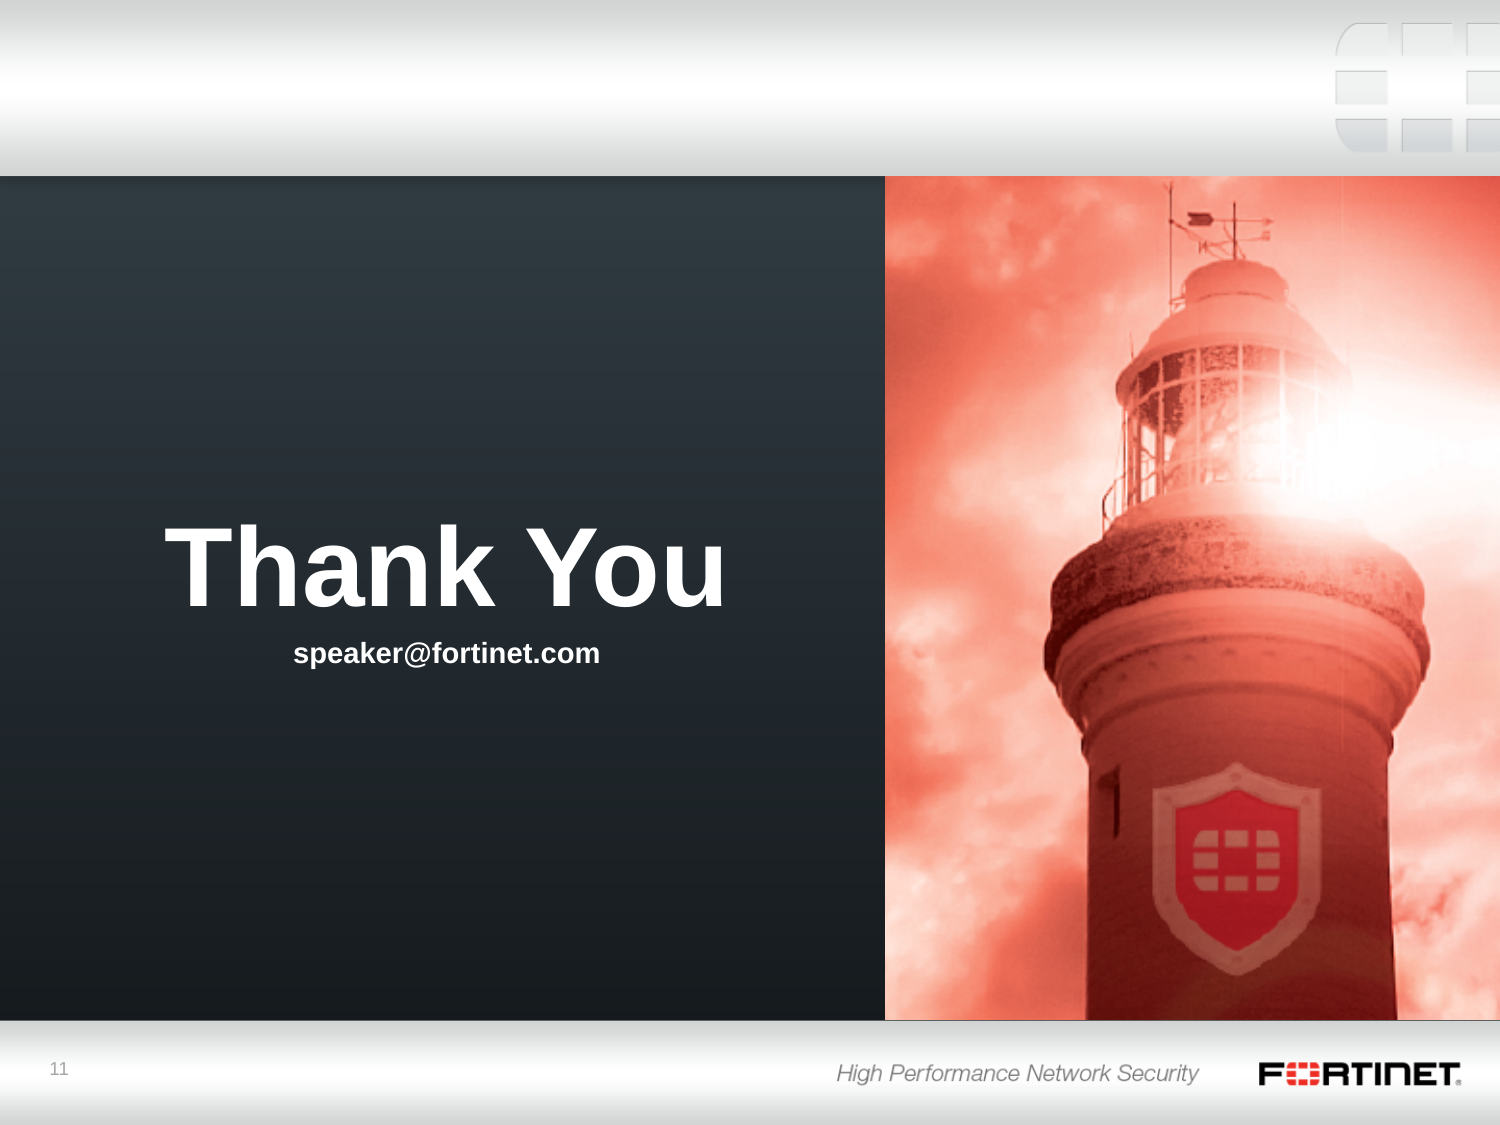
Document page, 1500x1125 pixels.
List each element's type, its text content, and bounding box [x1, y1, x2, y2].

picture [0, 0, 1500, 1125]
list Thank You speaker@fortinet.com [69, 486, 825, 950]
